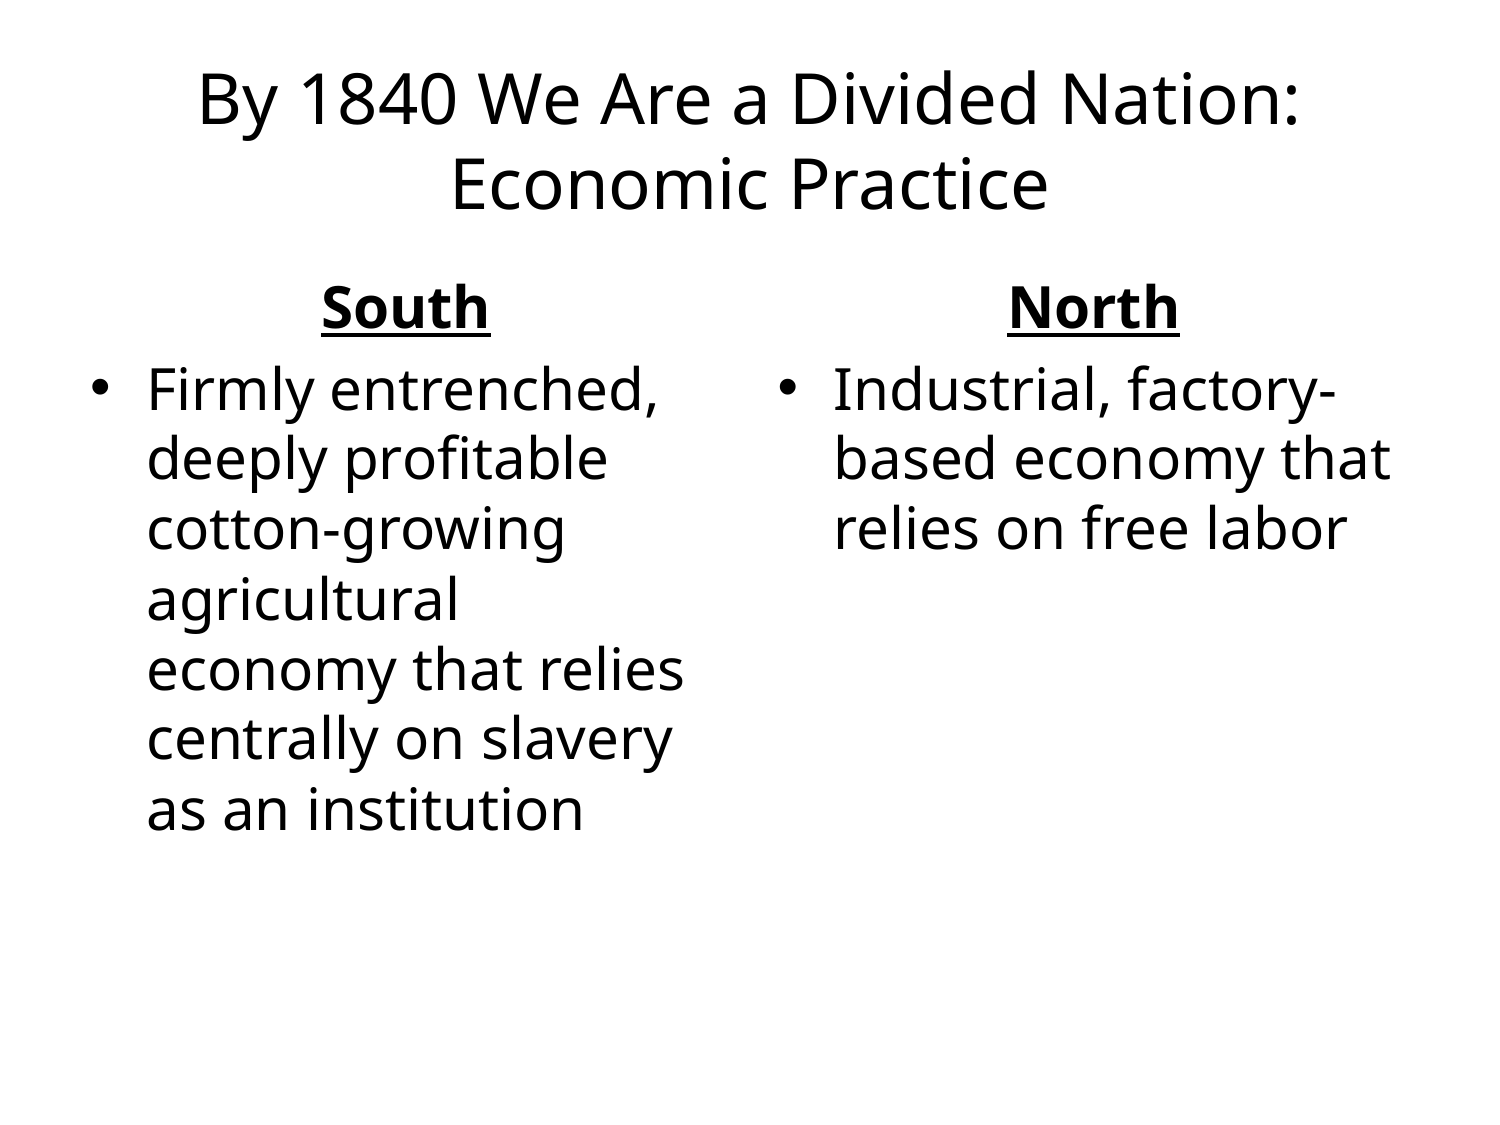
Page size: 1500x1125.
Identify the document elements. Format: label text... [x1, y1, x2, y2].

list South Firmly entrenched, deeply profitable cotton-growing agricultural economy that relies centrally on slavery as an institution [75, 262, 738, 1005]
list North Industrial, factory-based economy that relies on free labor [762, 262, 1425, 1005]
title By 1840 We Are a Divided Nation: Economic Practice [75, 45, 1425, 233]
